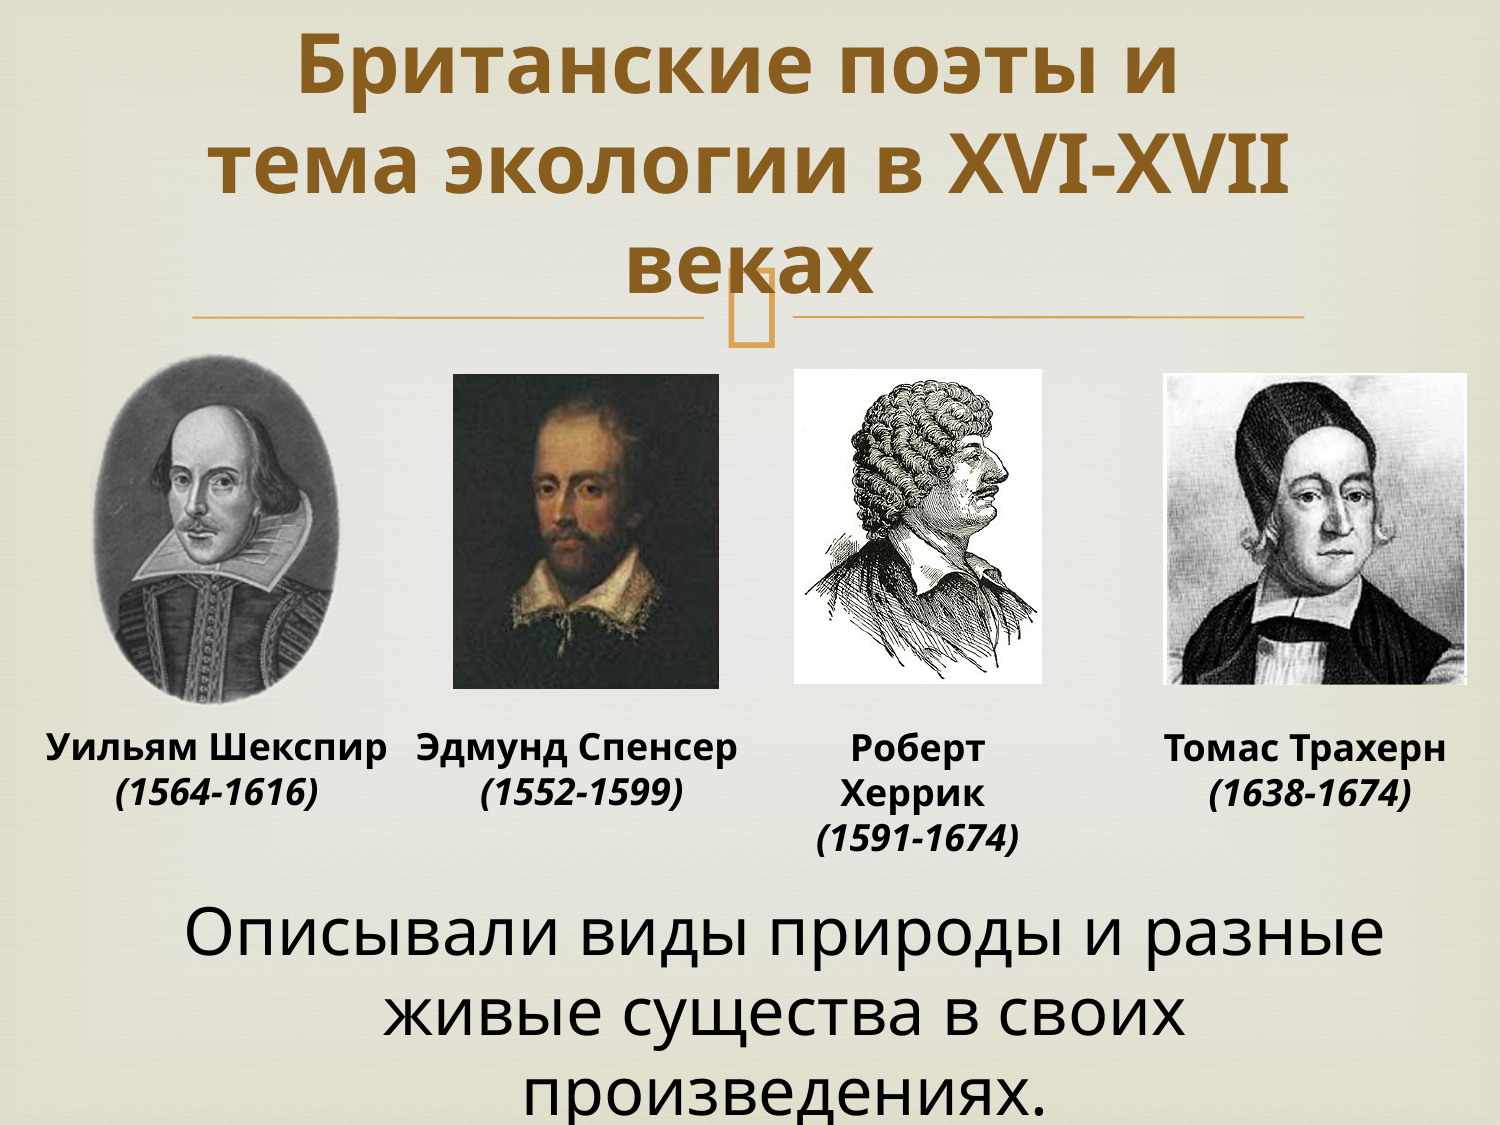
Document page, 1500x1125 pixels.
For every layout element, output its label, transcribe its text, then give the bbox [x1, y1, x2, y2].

text_box Уильям Шекспир (1564-1616) [29, 715, 383, 821]
text_box Описывали виды природы и разные живые существа в своих произведениях. [135, 881, 1435, 1125]
text_box Роберт Херрик (1591-1674) [768, 716, 1068, 867]
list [89, 351, 344, 710]
text_box Томас Трахерн (1638-1674) [1122, 716, 1498, 822]
text_box Эдмунд Спенсер (1552-1599) [383, 715, 771, 821]
title Британские поэты и тема экологии в XVI-XVII веках [112, 54, 1386, 267]
picture [793, 369, 1042, 685]
picture [452, 373, 720, 689]
picture [1162, 372, 1468, 685]
